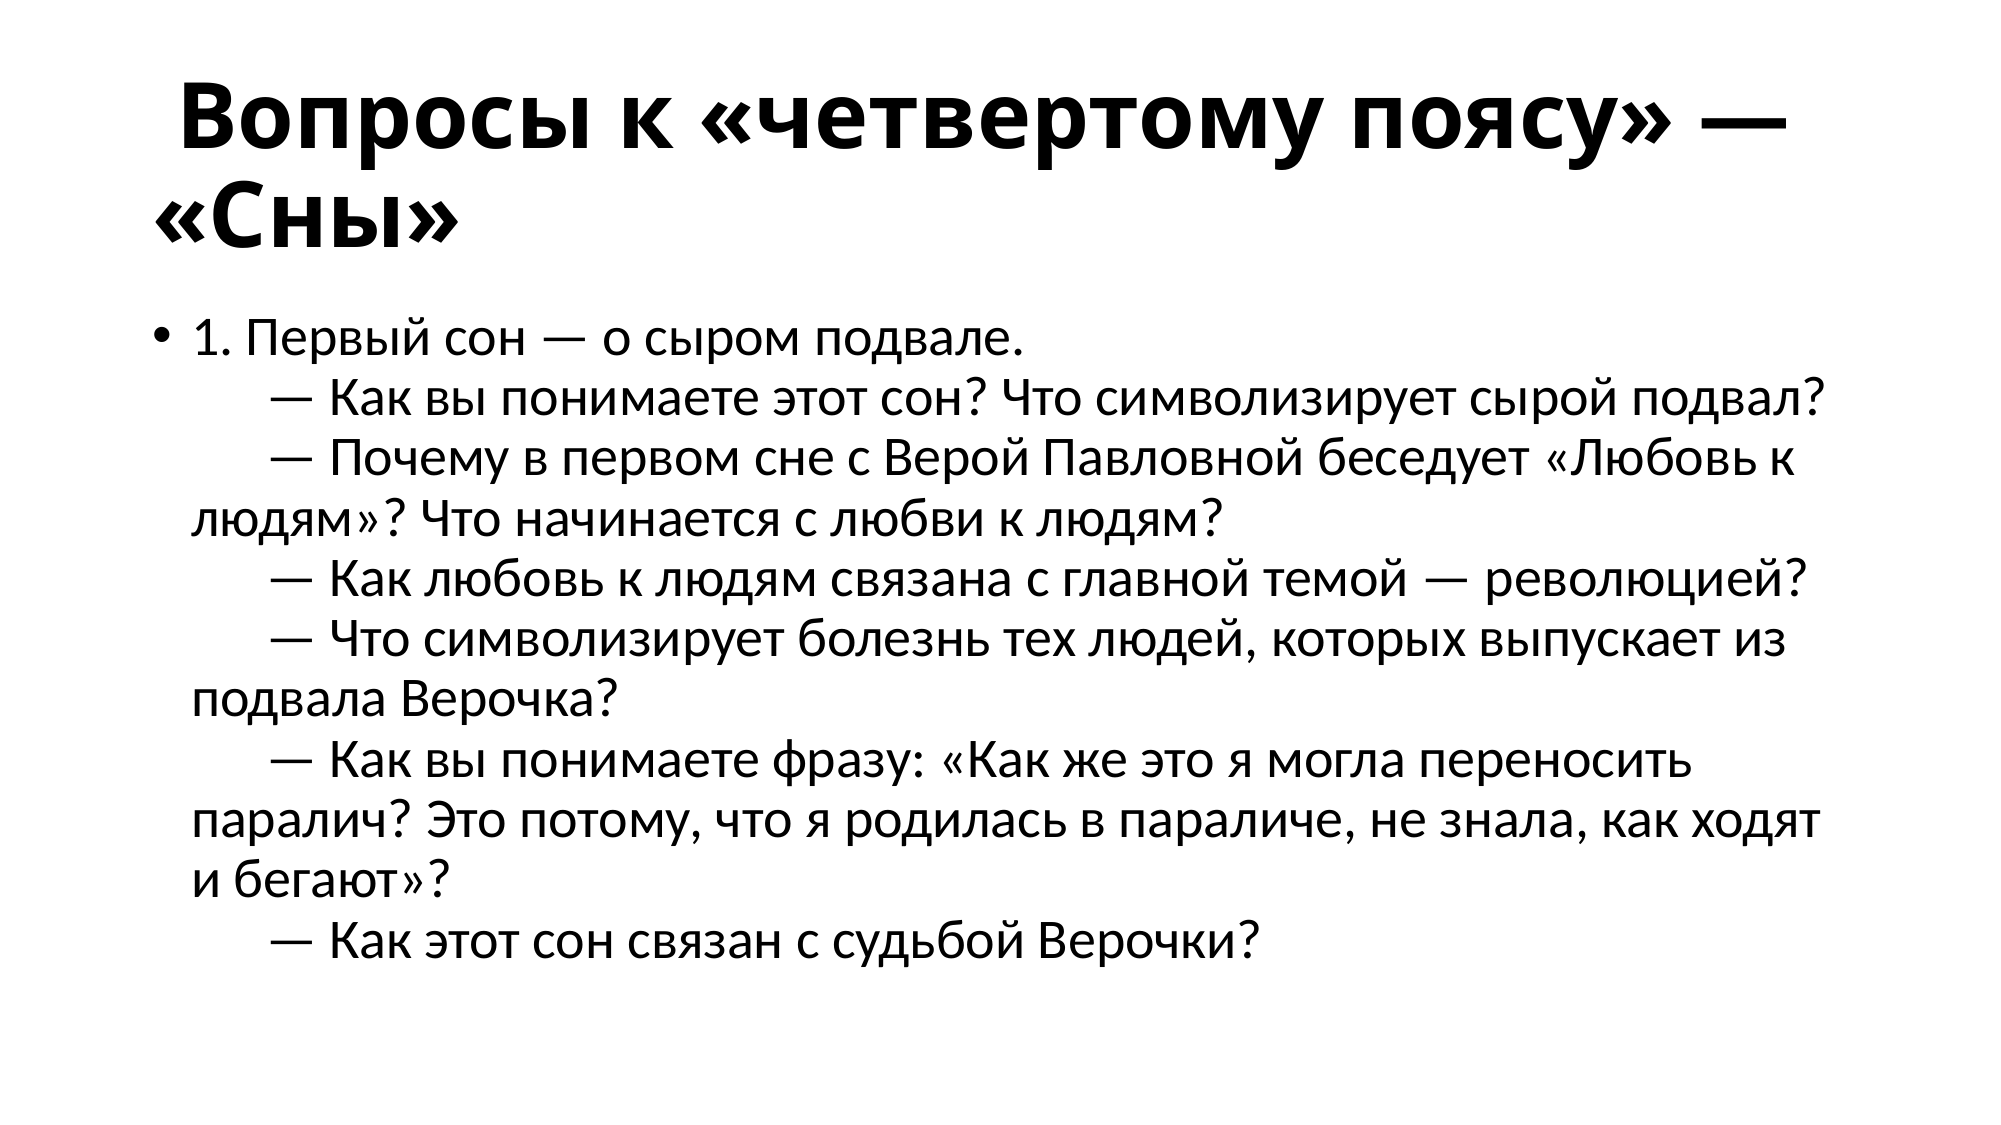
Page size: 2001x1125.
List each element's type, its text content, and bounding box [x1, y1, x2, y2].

title Вопросы к «четвертому поясу» — «Сны» [137, 59, 1863, 278]
list 1. Первый сон — о сыром подвале. — Как вы понимаете этот сон? Что символизирует сырой подвал? — Почему в первом сне с Верой Павловной беседует «Любовь к людям»? Что начинается с любви к людям? — Как любовь к людям связана с главной темой — революцией? — Что символизирует болезнь тех людей, которых выпускает из подвала Верочка? — Как вы понимаете фразу: «Как же это я могла переносить паралич? Это потому, что я родилась в параличе, не знала, как ходят и бегают»? — Как этот сон связан с судьбой Верочки? [137, 299, 1863, 1014]
